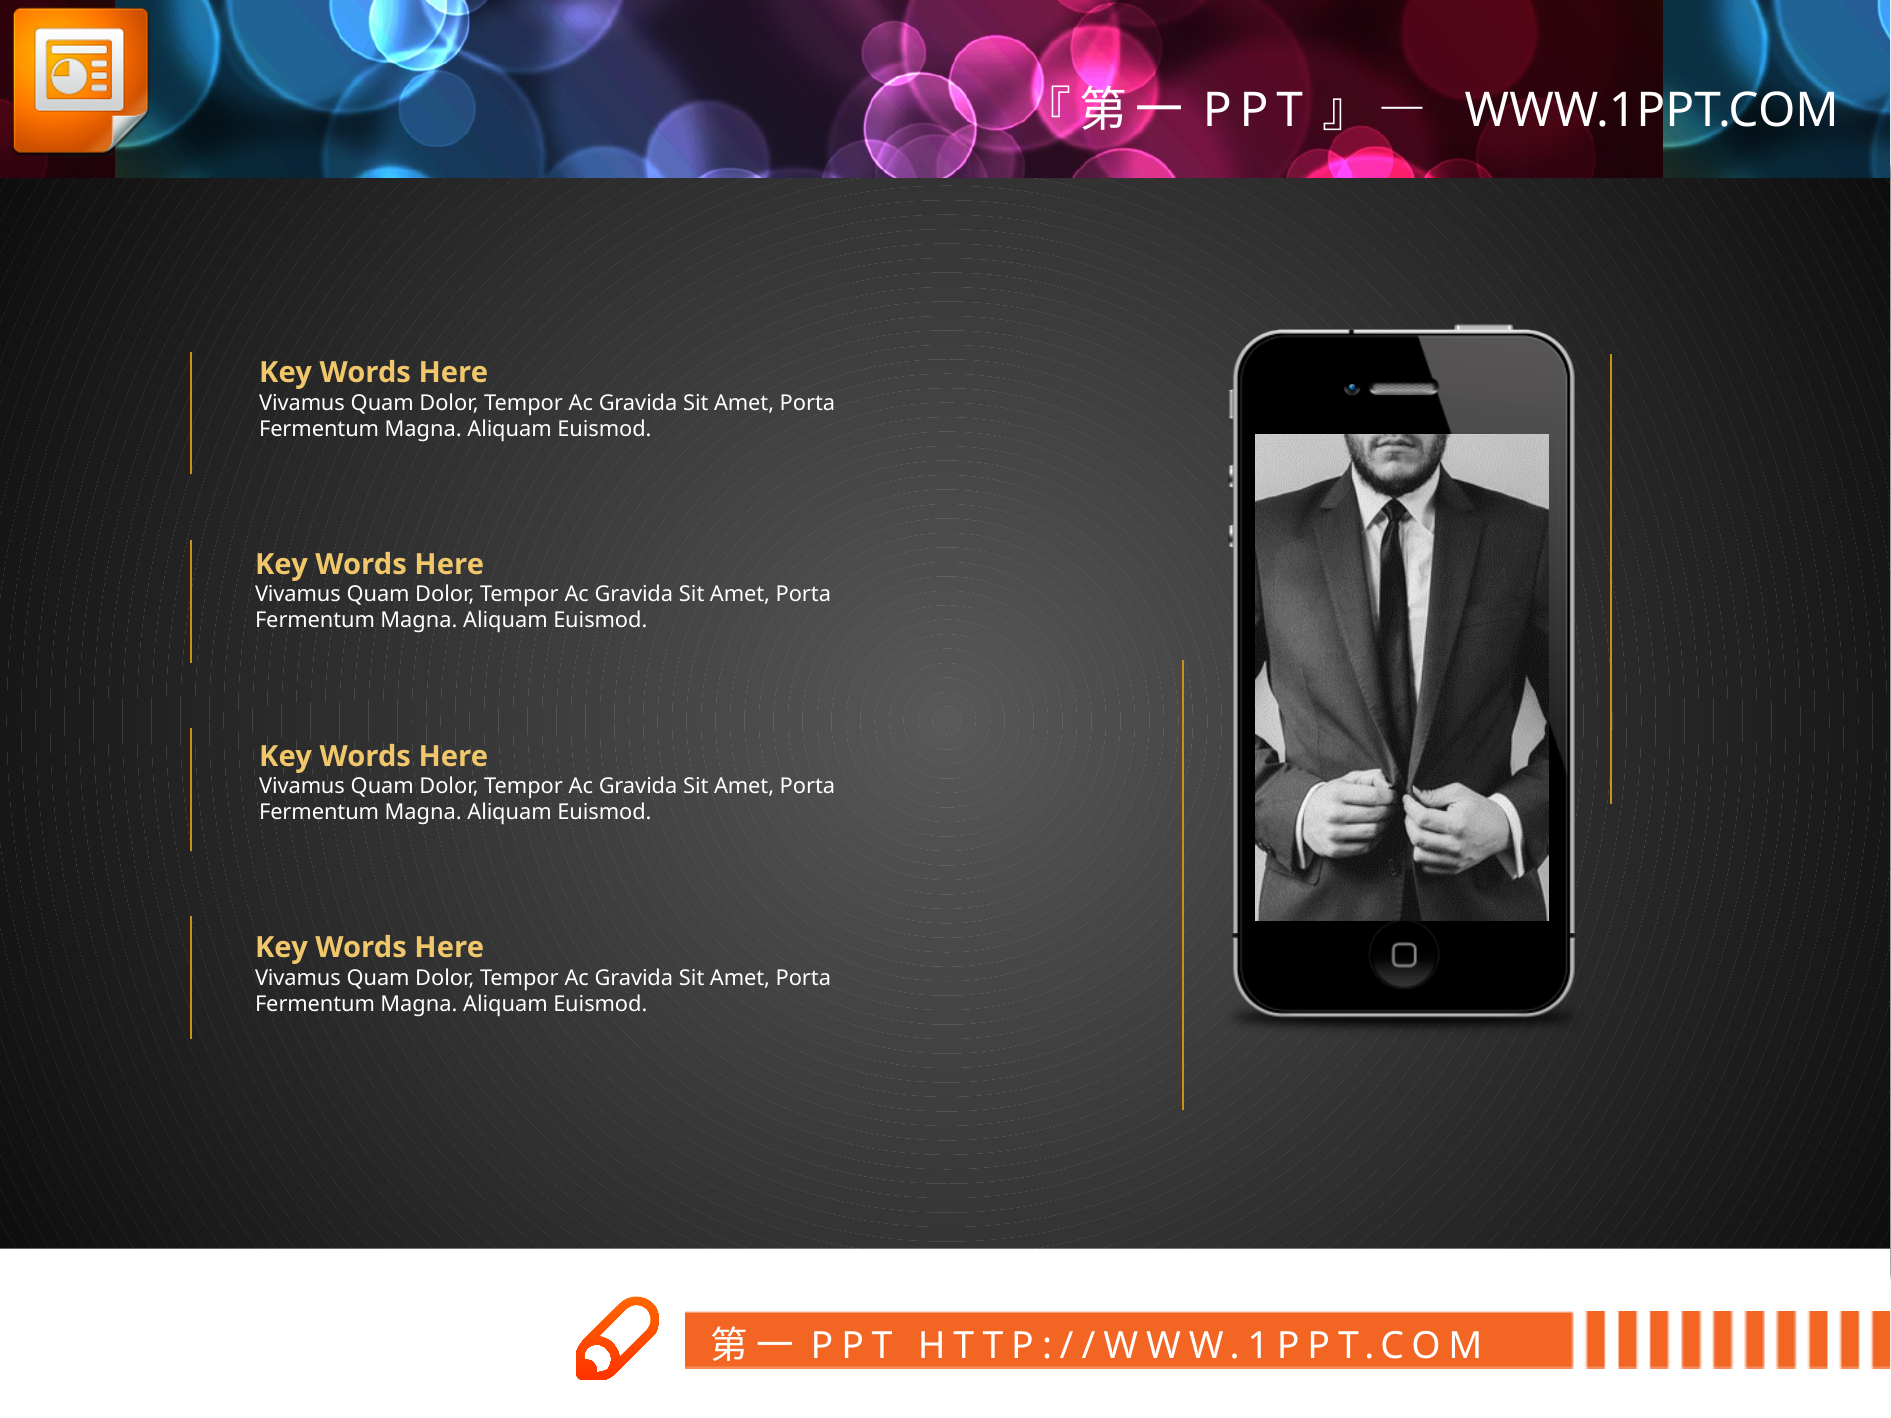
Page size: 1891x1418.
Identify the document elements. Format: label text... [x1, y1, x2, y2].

text_box Key Words Here Vivamus Quam Dolor, Tempor Ac Gravida Sit Amet, Porta Fermentum Magna. Aliquam Euismod. [244, 310, 890, 448]
text_box Key Words Here Vivamus Quam Dolor, Tempor Ac Gravida Sit Amet, Porta Fermentum Magna. Aliquam Euismod. [240, 886, 886, 1024]
picture [685, 1311, 1891, 1369]
text_box Key Words Here Vivamus Quam Dolor, Tempor Ac Gravida Sit Amet, Porta Fermentum Magna. Aliquam Euismod. [244, 694, 890, 832]
picture [0, 0, 1891, 178]
text_box Key Words Here Vivamus Quam Dolor, Tempor Ac Gravida Sit Amet, Porta Fermentum Magna. Aliquam Euismod. [240, 502, 886, 640]
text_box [1215, 265, 1593, 1065]
